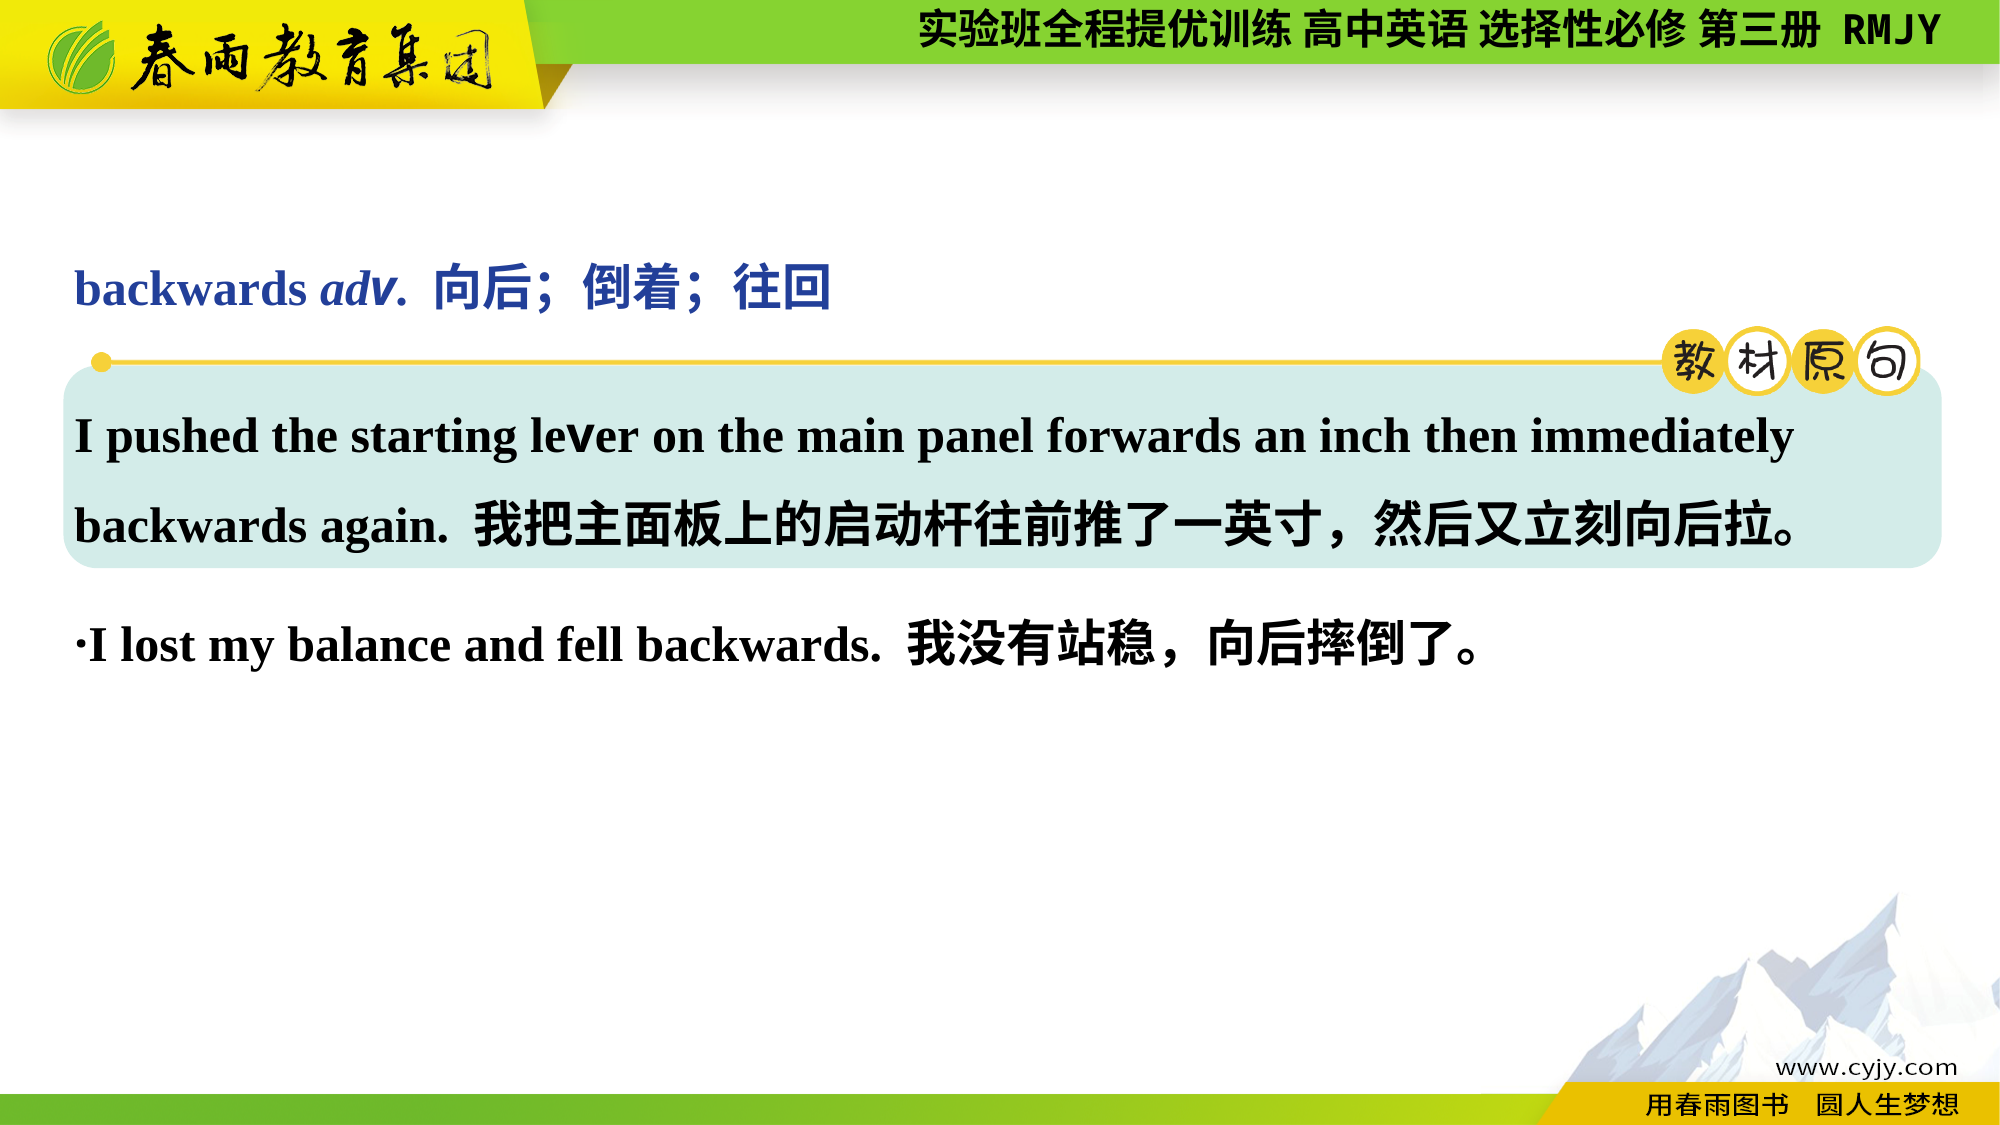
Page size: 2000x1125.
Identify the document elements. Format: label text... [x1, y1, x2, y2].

text_box [76, 561, 1929, 569]
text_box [90, 326, 1921, 425]
list backwards adv. 向后；倒着；往回 [59, 218, 1944, 315]
text_box ·I lost my balance and fell backwards. 我没有站稳，向后摔倒了。 [59, 574, 1944, 680]
text_box I pushed the starting lever on the main panel forwards an inch then immediately backwards again. 我把主面板上的启动杆往前推了一英寸，然后又立刻向后拉。 [59, 365, 1944, 561]
picture [0, 0, 2000, 1125]
